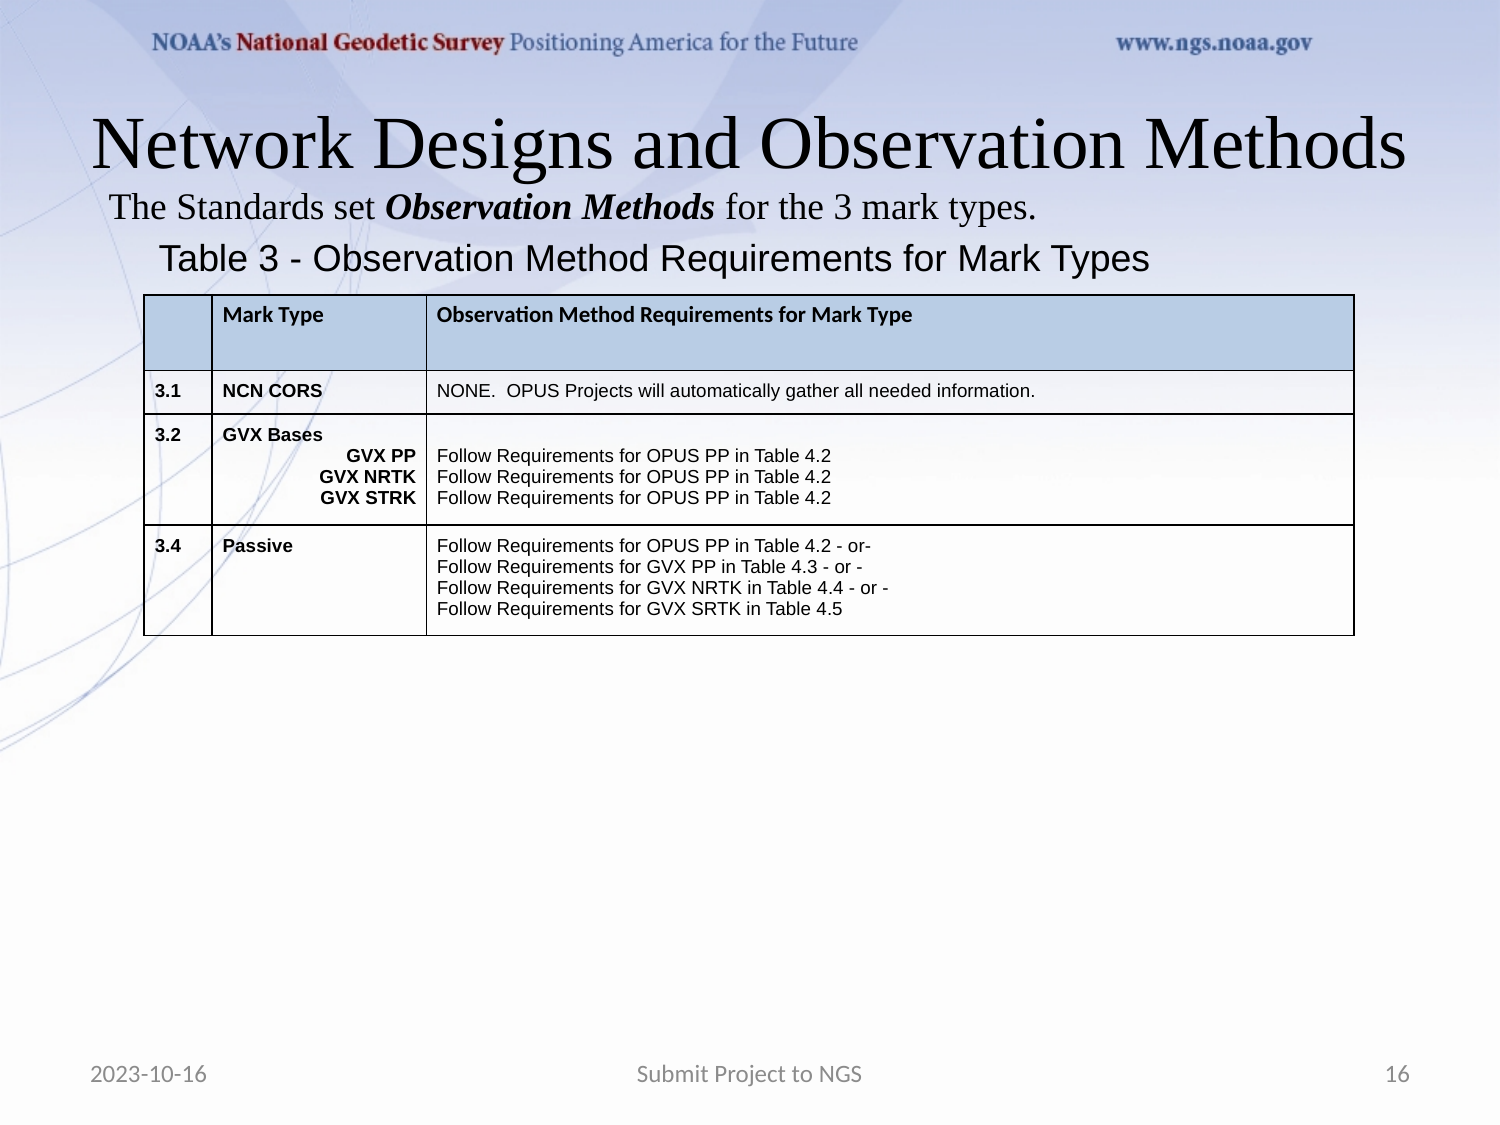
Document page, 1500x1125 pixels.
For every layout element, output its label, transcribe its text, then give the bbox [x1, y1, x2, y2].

text_box Network Designs and Observation Methods [74, 45, 1425, 233]
table_cell Follow Requirements for OPUS PP in Table 4.2 Follow Requirements for OPUS PP in Table 4.2 Follow Requirements for OPUS PP in Table 4.2 [427, 415, 1353, 524]
table_cell NONE. OPUS Projects will automatically gather all needed information. [427, 371, 1353, 413]
slide_number 16 [1074, 1042, 1425, 1103]
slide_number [75, 1042, 425, 1103]
text_box The Standards set Observation Methods for the 3 mark types. [93, 174, 1229, 235]
table_header Observation Method Requirements for Mark Type [427, 296, 1353, 370]
table_cell 3.1 [145, 371, 211, 413]
table_cell Follow Requirements for OPUS PP in Table 4.2 - or- Follow Requirements for GVX PP in Table 4.3 - or - Follow Requirements for GVX NRTK in Table 4.4 - or - Follow Requirements for GVX SRTK in Table 4.5 [427, 526, 1353, 635]
table_cell Passive [213, 526, 426, 635]
text_box Table 3 - Observation Method Requirements for Mark Types [144, 226, 1185, 287]
picture [0, 0, 1500, 1125]
table_cell NCN CORS [213, 371, 426, 413]
table_cell 3.4 [145, 526, 211, 635]
table_cell GVX Bases GVX PP GVX NRTK GVX STRK [213, 415, 426, 524]
footer Submit Project to NGS [512, 1042, 988, 1103]
table_header [145, 296, 211, 370]
table_cell 3.2 [145, 415, 211, 524]
table_header Mark Type [213, 296, 426, 370]
